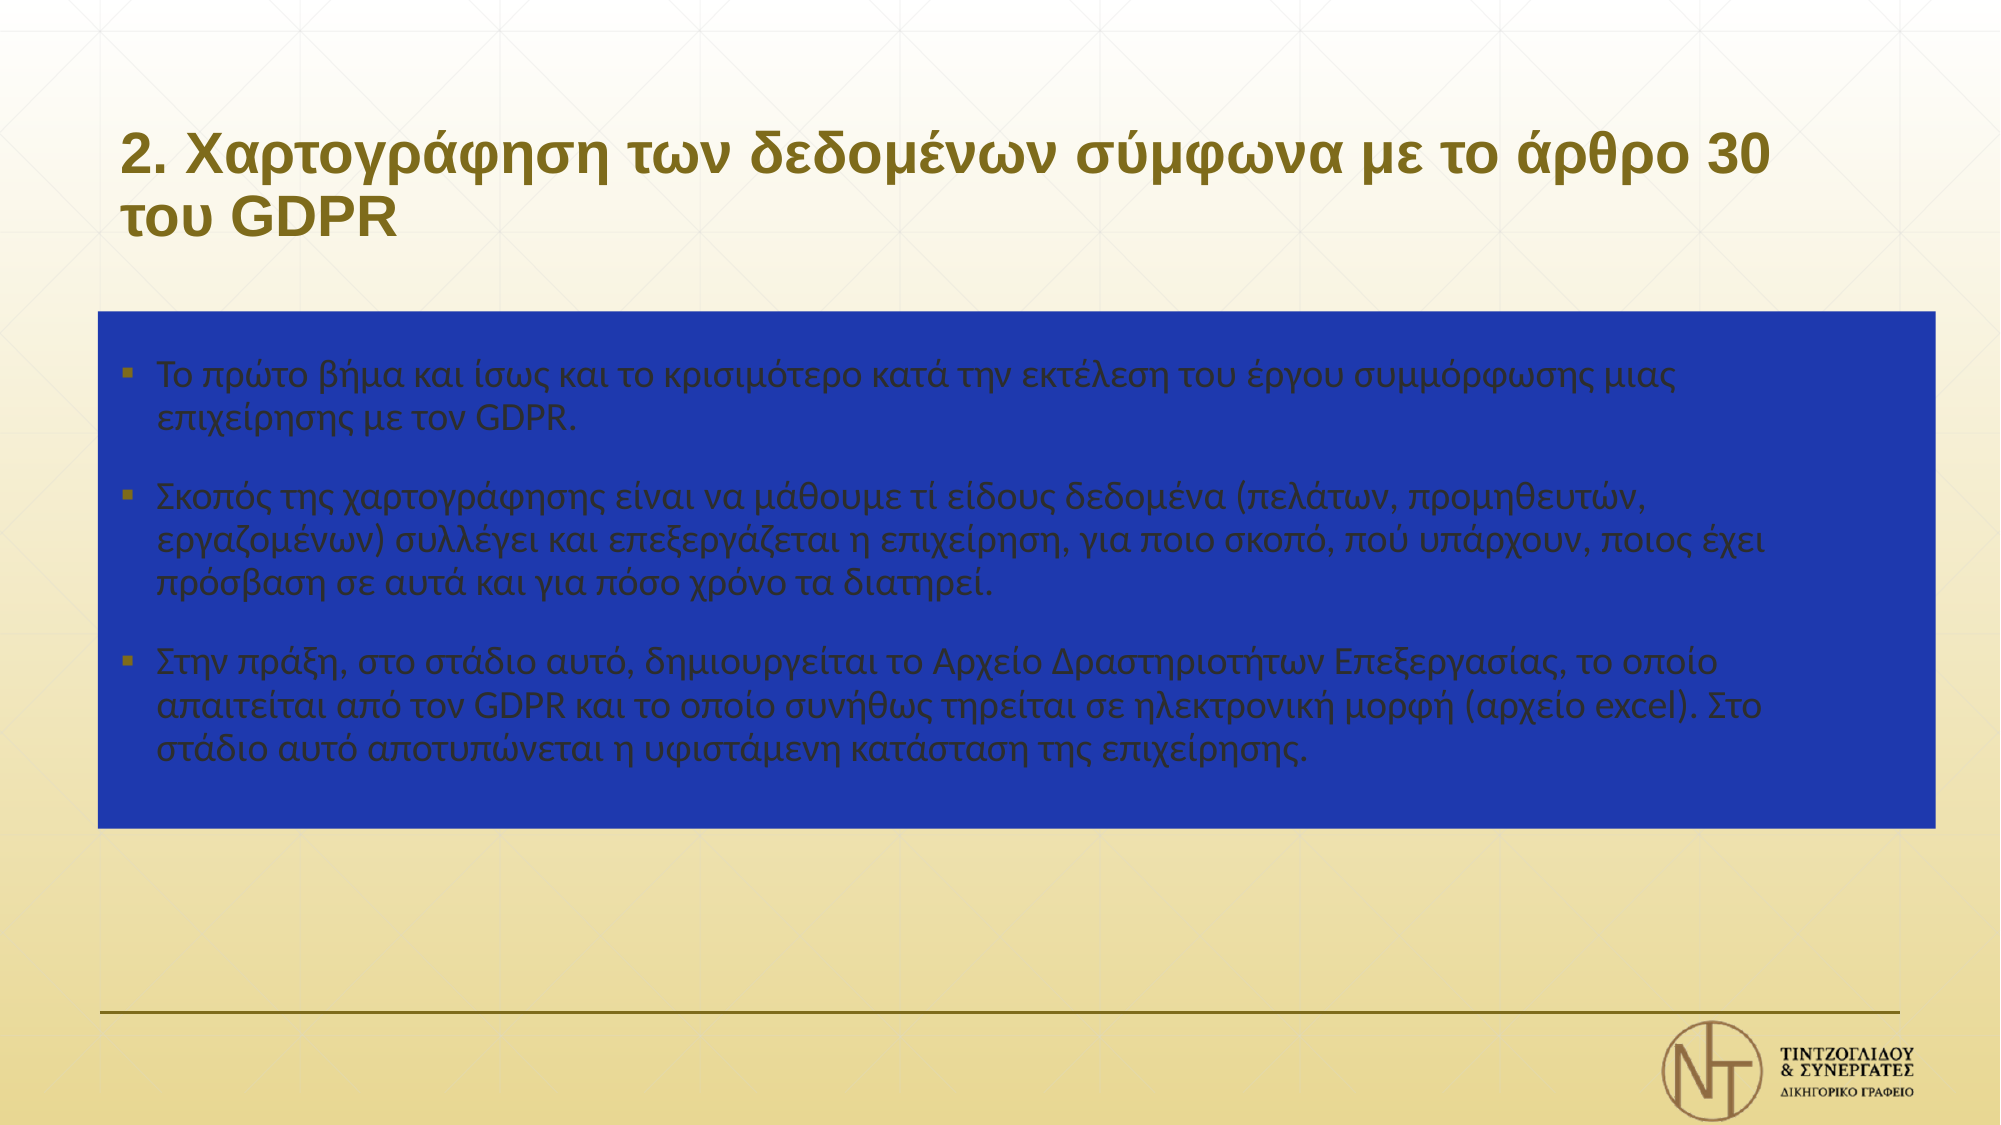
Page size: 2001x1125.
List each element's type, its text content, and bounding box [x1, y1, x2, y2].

text_box [97, 310, 1937, 830]
text_box Το πρώτο βήμα και ίσως και το κρισιμότερο κατά την εκτέλεση του έργου συμμόρφωσης μιας επιχείρησης με τον GDPR. Σκοπός της χαρτογράφησης είναι να μάθουμε τί είδους δεδομένα (πελάτων, προμηθευτών, εργαζομένων) συλλέγει και επεξεργάζεται η επιχείρηση, για ποιο σκοπό, πού υπάρχουν, ποιος έχει πρόσβαση σε αυτά και για πόσο χρόνο τα διατηρεί. Στην πράξη, στο στάδιο αυτό, δημιουργείται το Αρχείο Δραστηριοτήτων Επεξεργασίας, το οποίο απαιτείται από τον GDPR και το οποίο συνήθως τηρείται σε ηλεκτρονική μορφή (αρχείο excel). Στο στάδιο αυτό αποτυπώνεται η υφιστάμενη κατάσταση της επιχείρησης. [105, 345, 1893, 780]
picture [1661, 1020, 1914, 1122]
text_box 2. Χαρτογράφηση των δεδομένων σύμφωνα με το άρθρο 30 του GDPR [105, 147, 1860, 257]
